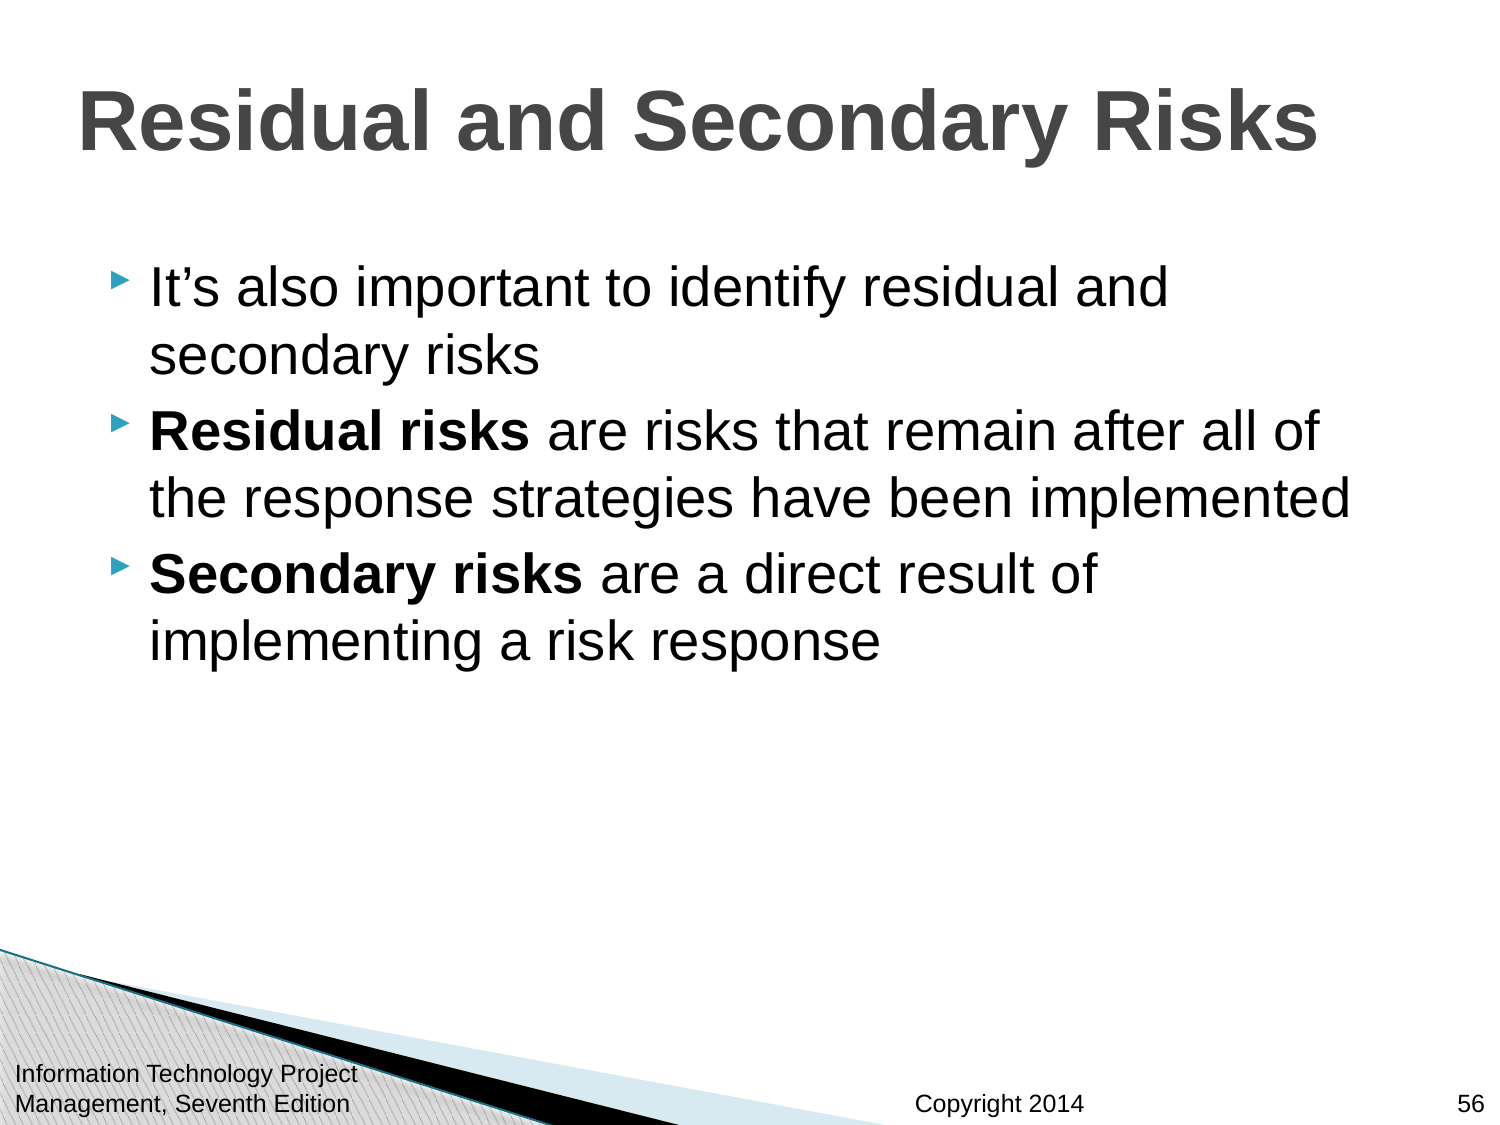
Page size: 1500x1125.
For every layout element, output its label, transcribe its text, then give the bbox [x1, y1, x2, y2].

list It’s also important to identify residual and secondary risks Residual risks are risks that remain after all of the response strategies have been implemented Secondary risks are a direct result of implementing a risk response [74, 242, 1426, 986]
slide_number 56 [1408, 1065, 1500, 1125]
title Residual and Secondary Risks [62, 45, 1425, 188]
footer Information Technology Project Management, Seventh Edition [0, 1065, 425, 1125]
